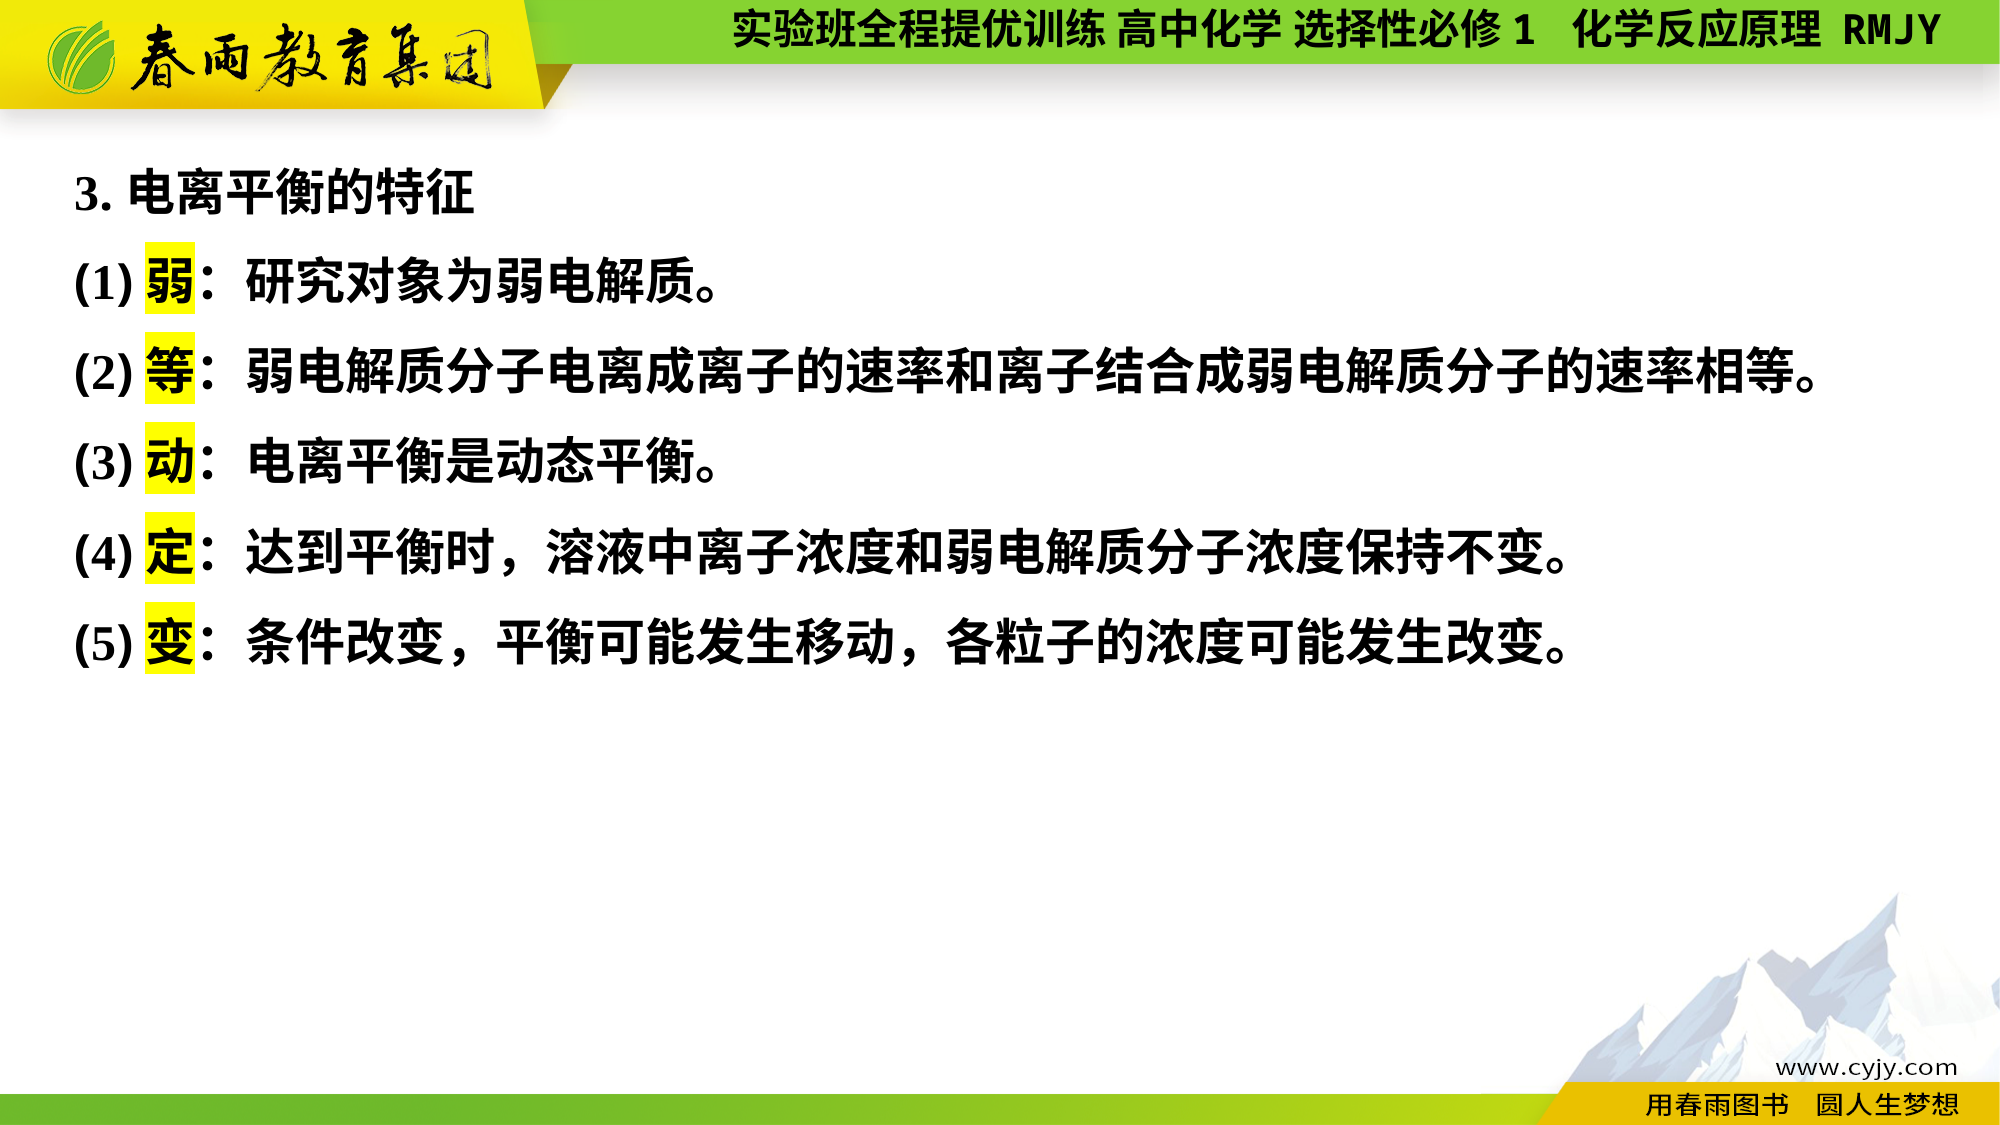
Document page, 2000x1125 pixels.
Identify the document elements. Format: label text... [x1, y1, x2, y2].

list 3.电离平衡的特征 (1)弱：研究对象为弱电解质。 (2)等：弱电解质分子电离成离子的速率和离子结合成弱电解质分子的速率相等。 (3)动：电离平衡是动态平衡。 (4)定：达到平衡时，溶液中离子浓度和弱电解质分子浓度保持不变。 (5)变：条件改变，平衡可能发生移动，各粒子的浓度可能发生改变。 [59, 122, 1944, 672]
picture [0, 0, 2000, 1125]
